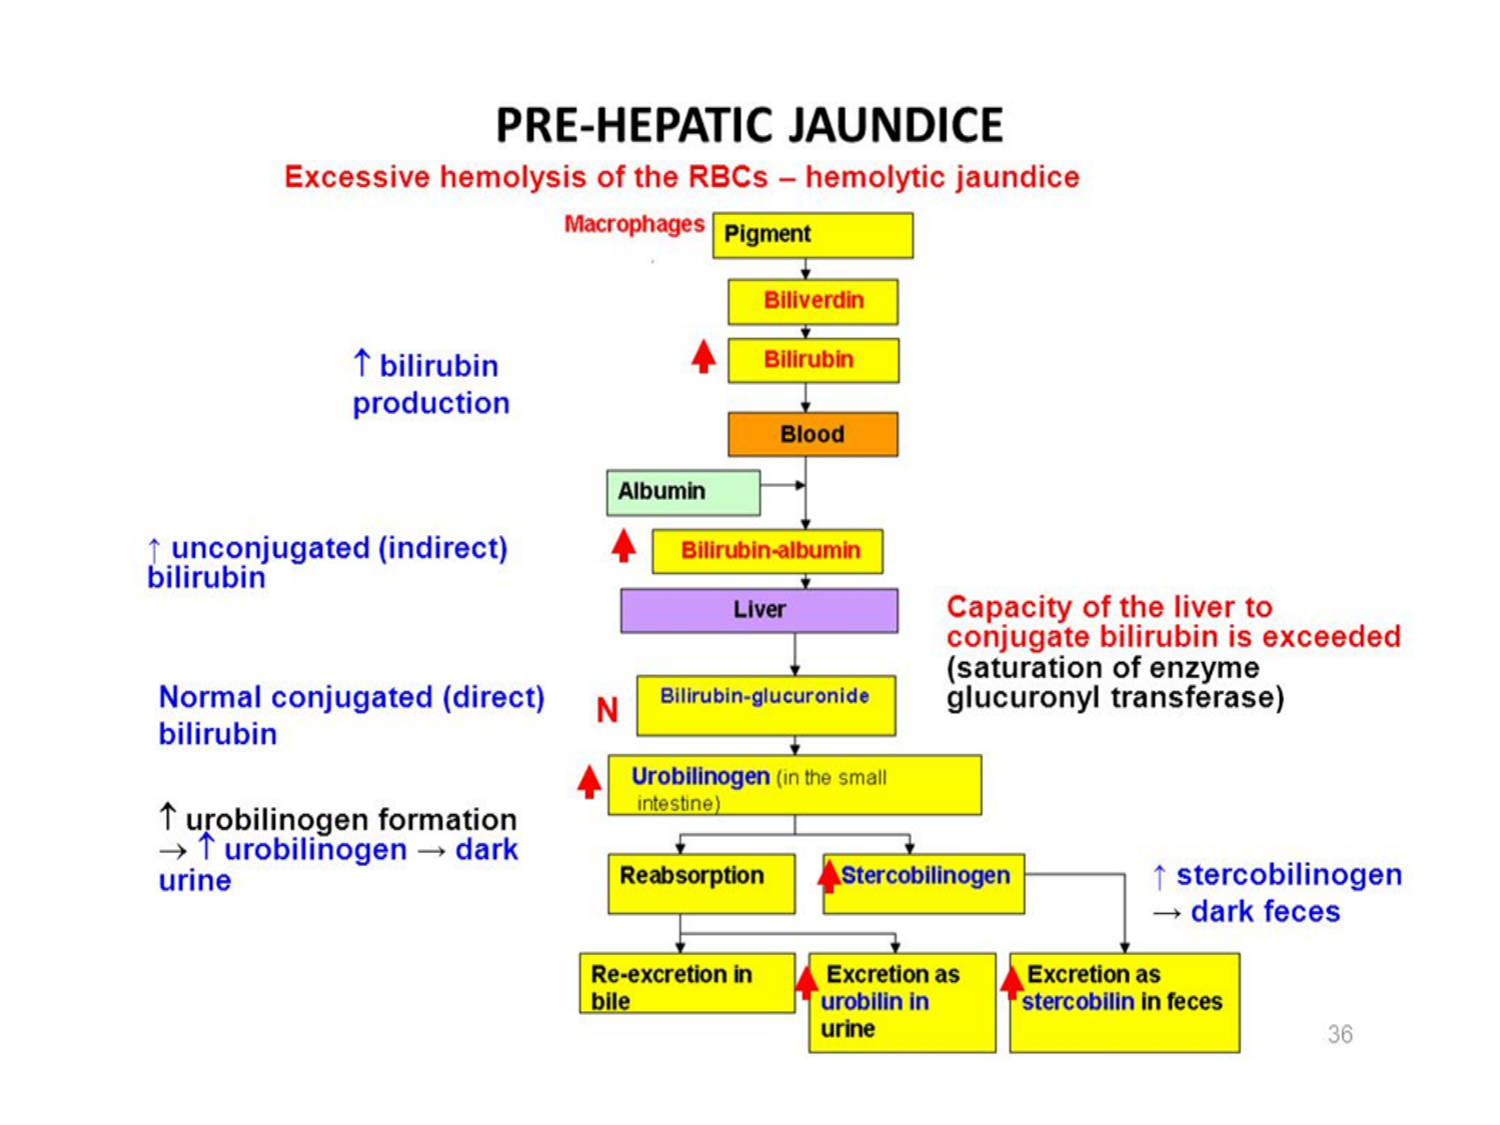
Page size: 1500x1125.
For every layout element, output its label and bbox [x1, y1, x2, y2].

picture [64, 18, 1436, 1083]
